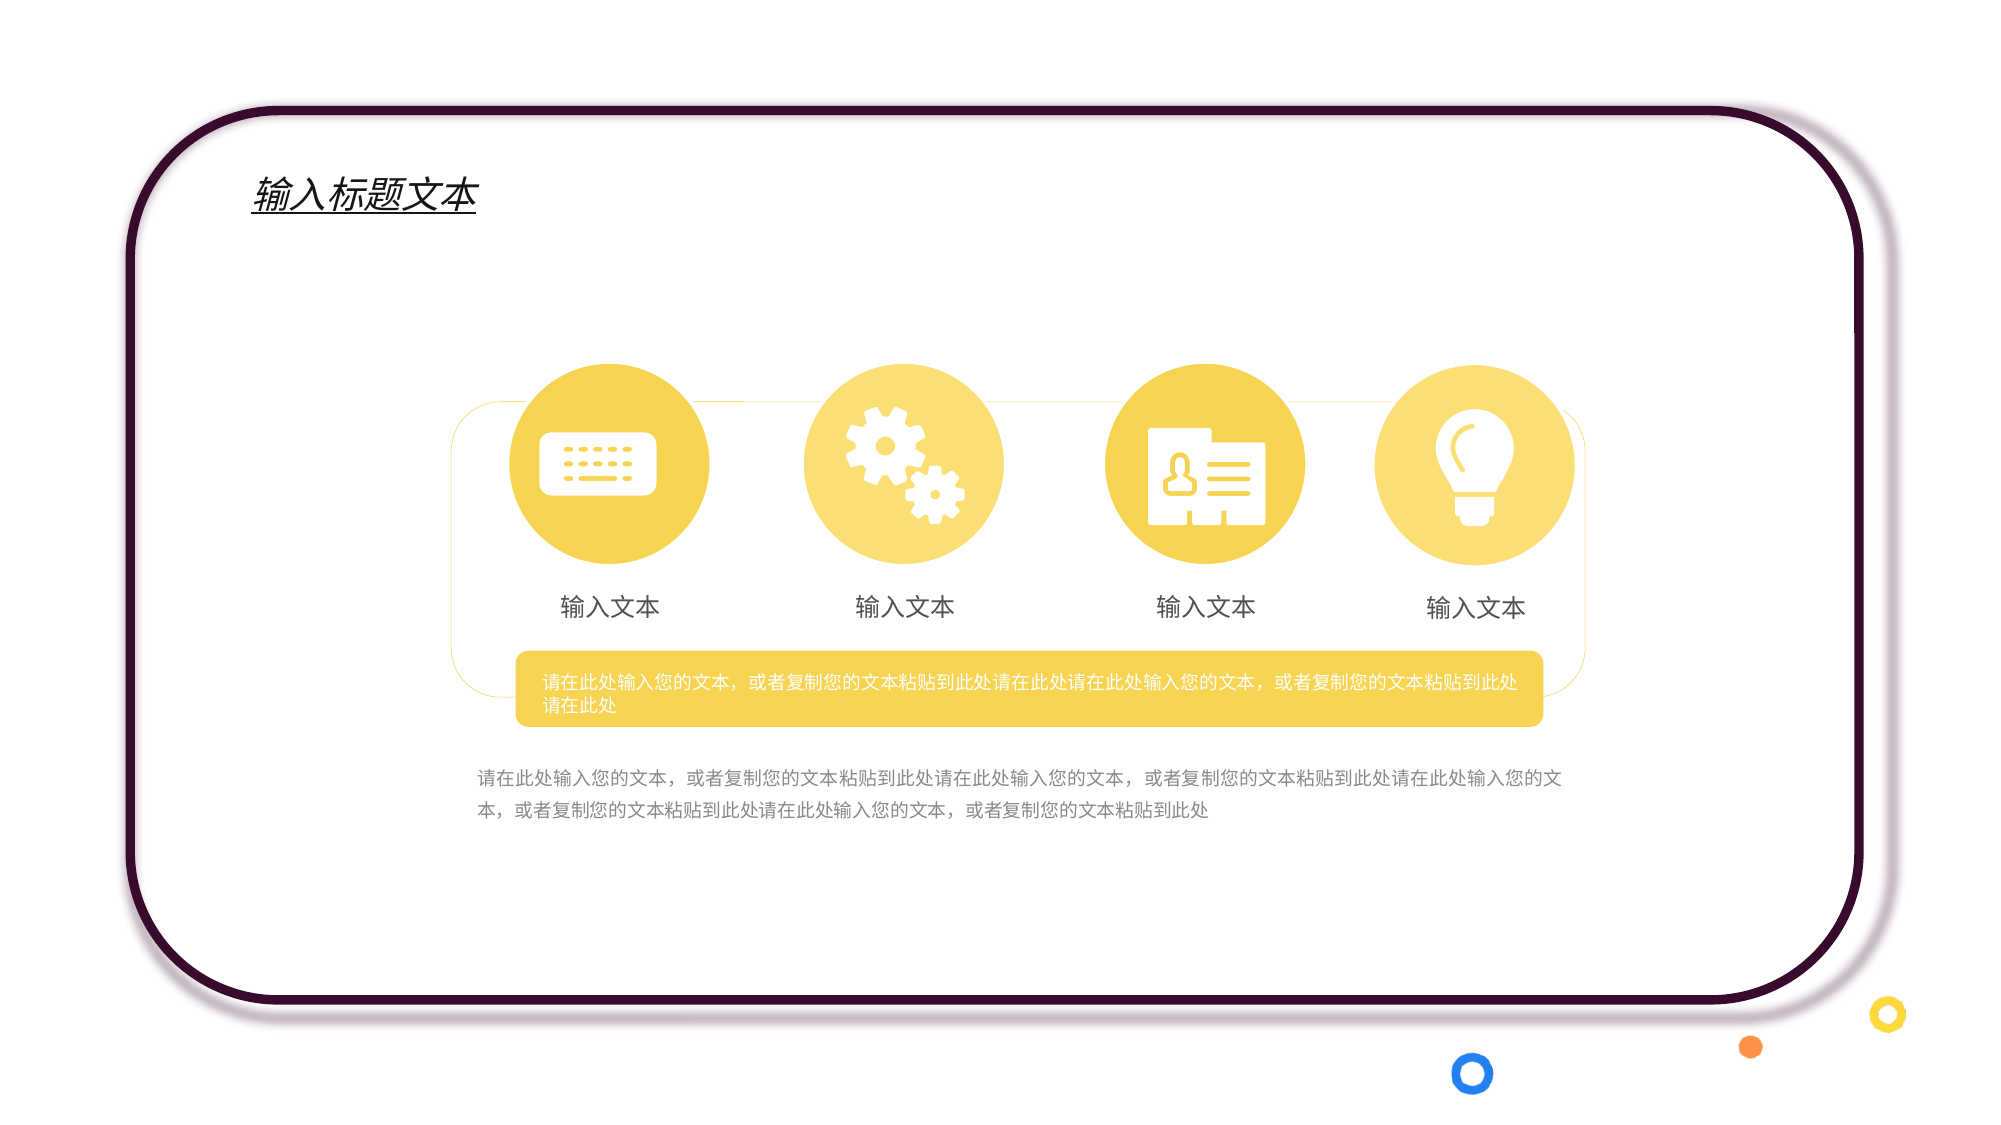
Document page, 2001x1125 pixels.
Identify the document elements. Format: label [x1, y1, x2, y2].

text_box [130, 110, 2000, 1125]
